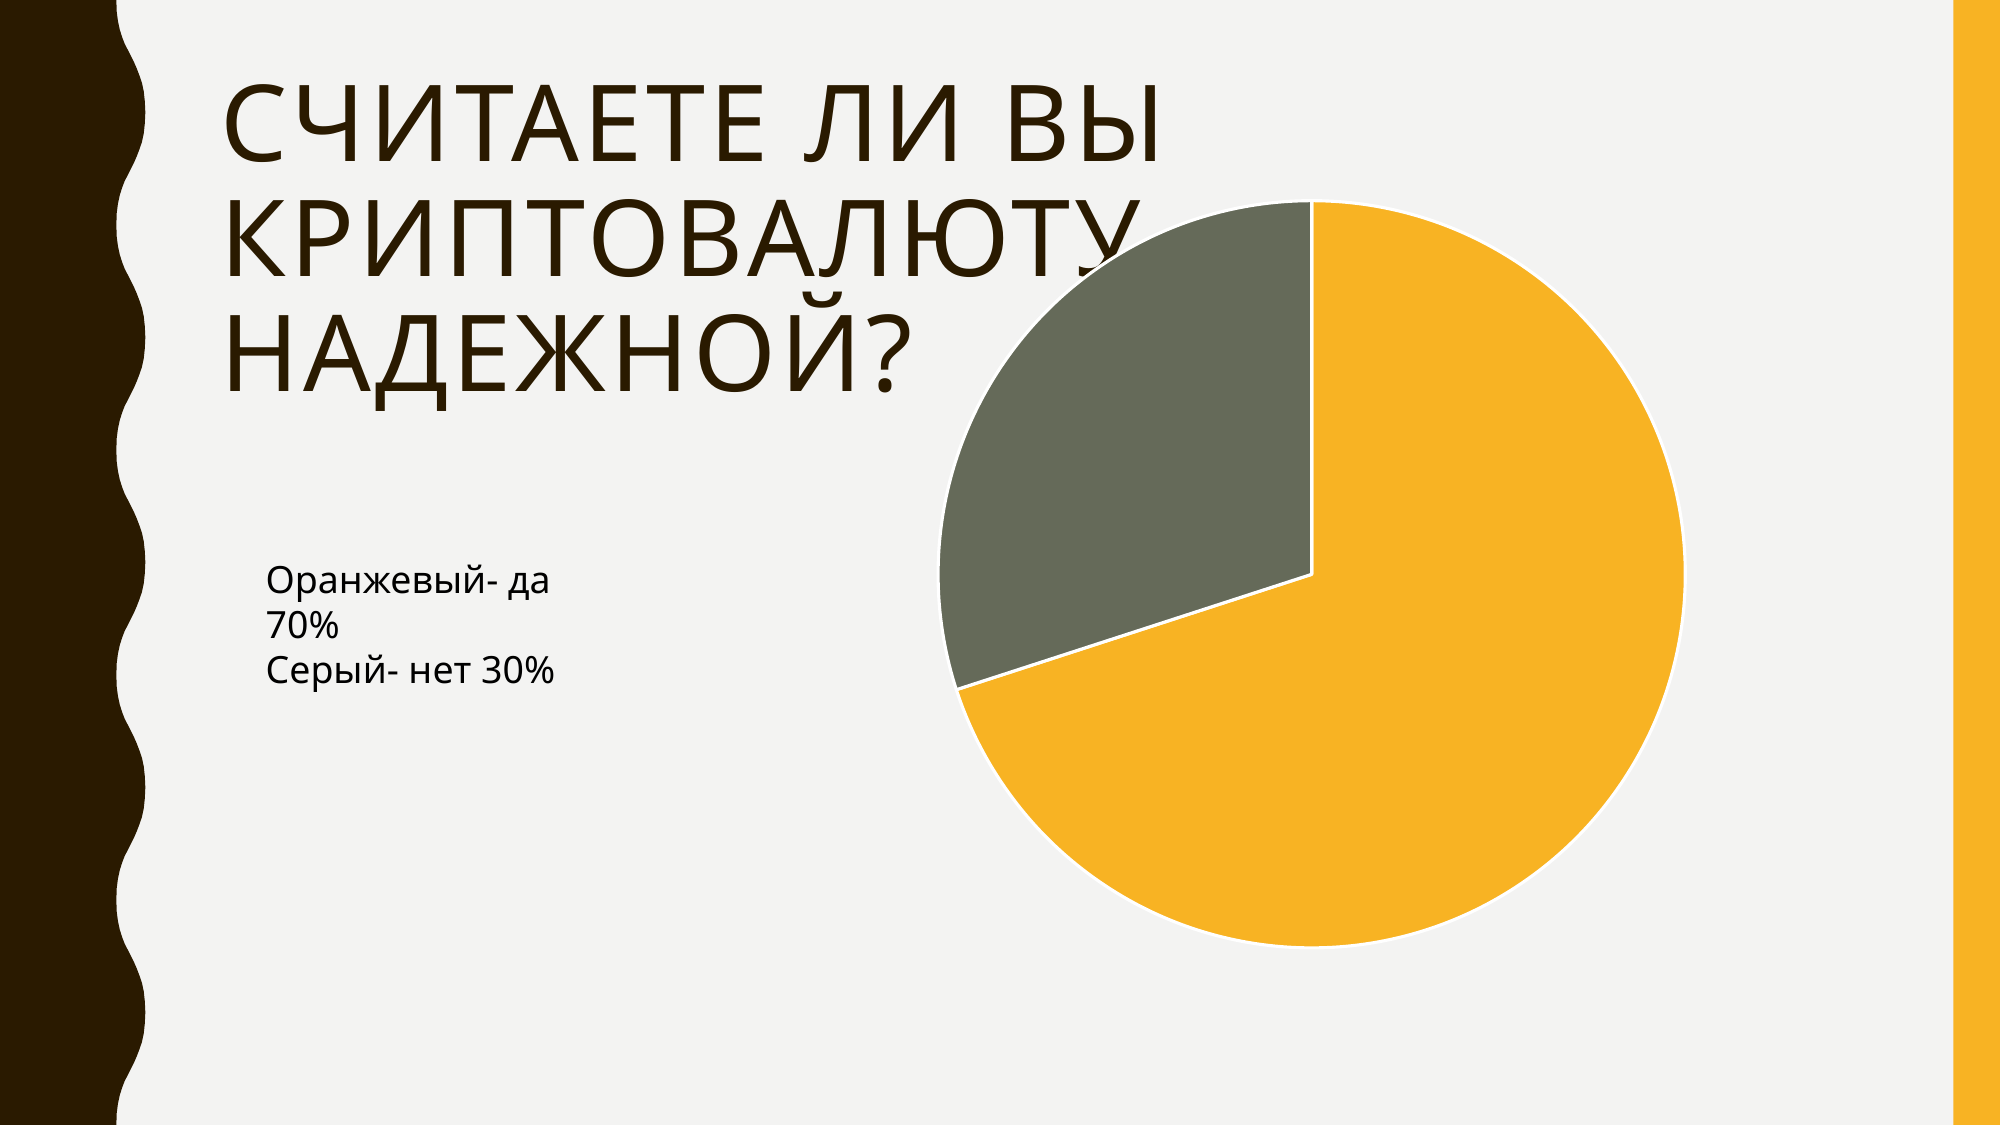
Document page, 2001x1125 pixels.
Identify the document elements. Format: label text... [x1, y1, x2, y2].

title Считаете ли вы криптовалюту надежной? [205, 62, 1875, 308]
text_box Оранжевый- да 70% Серый- нет 30% [250, 548, 476, 698]
chart [476, 185, 2000, 964]
